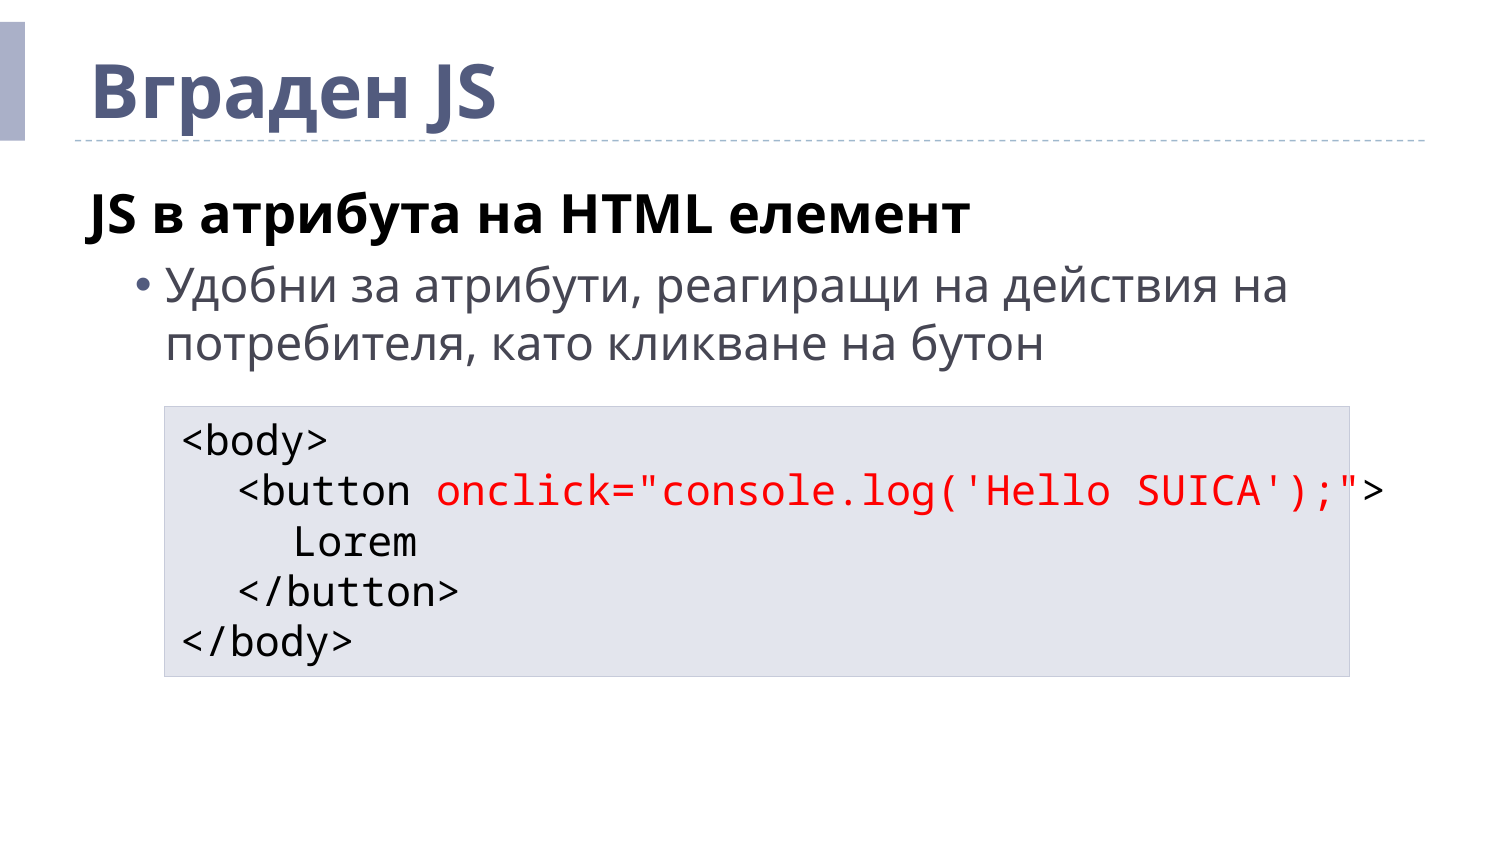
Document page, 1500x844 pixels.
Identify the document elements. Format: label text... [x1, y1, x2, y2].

title Вграден JS [75, 18, 1475, 141]
text_box <body> <button onclick="console.log('Hello SUICA');"> Lorem </button> </body> [164, 406, 1350, 677]
list JS в атрибута на HTML елемент Удобни за атрибути, реагиращи на действия на потребителя, като кликване на бутон [75, 171, 1475, 835]
